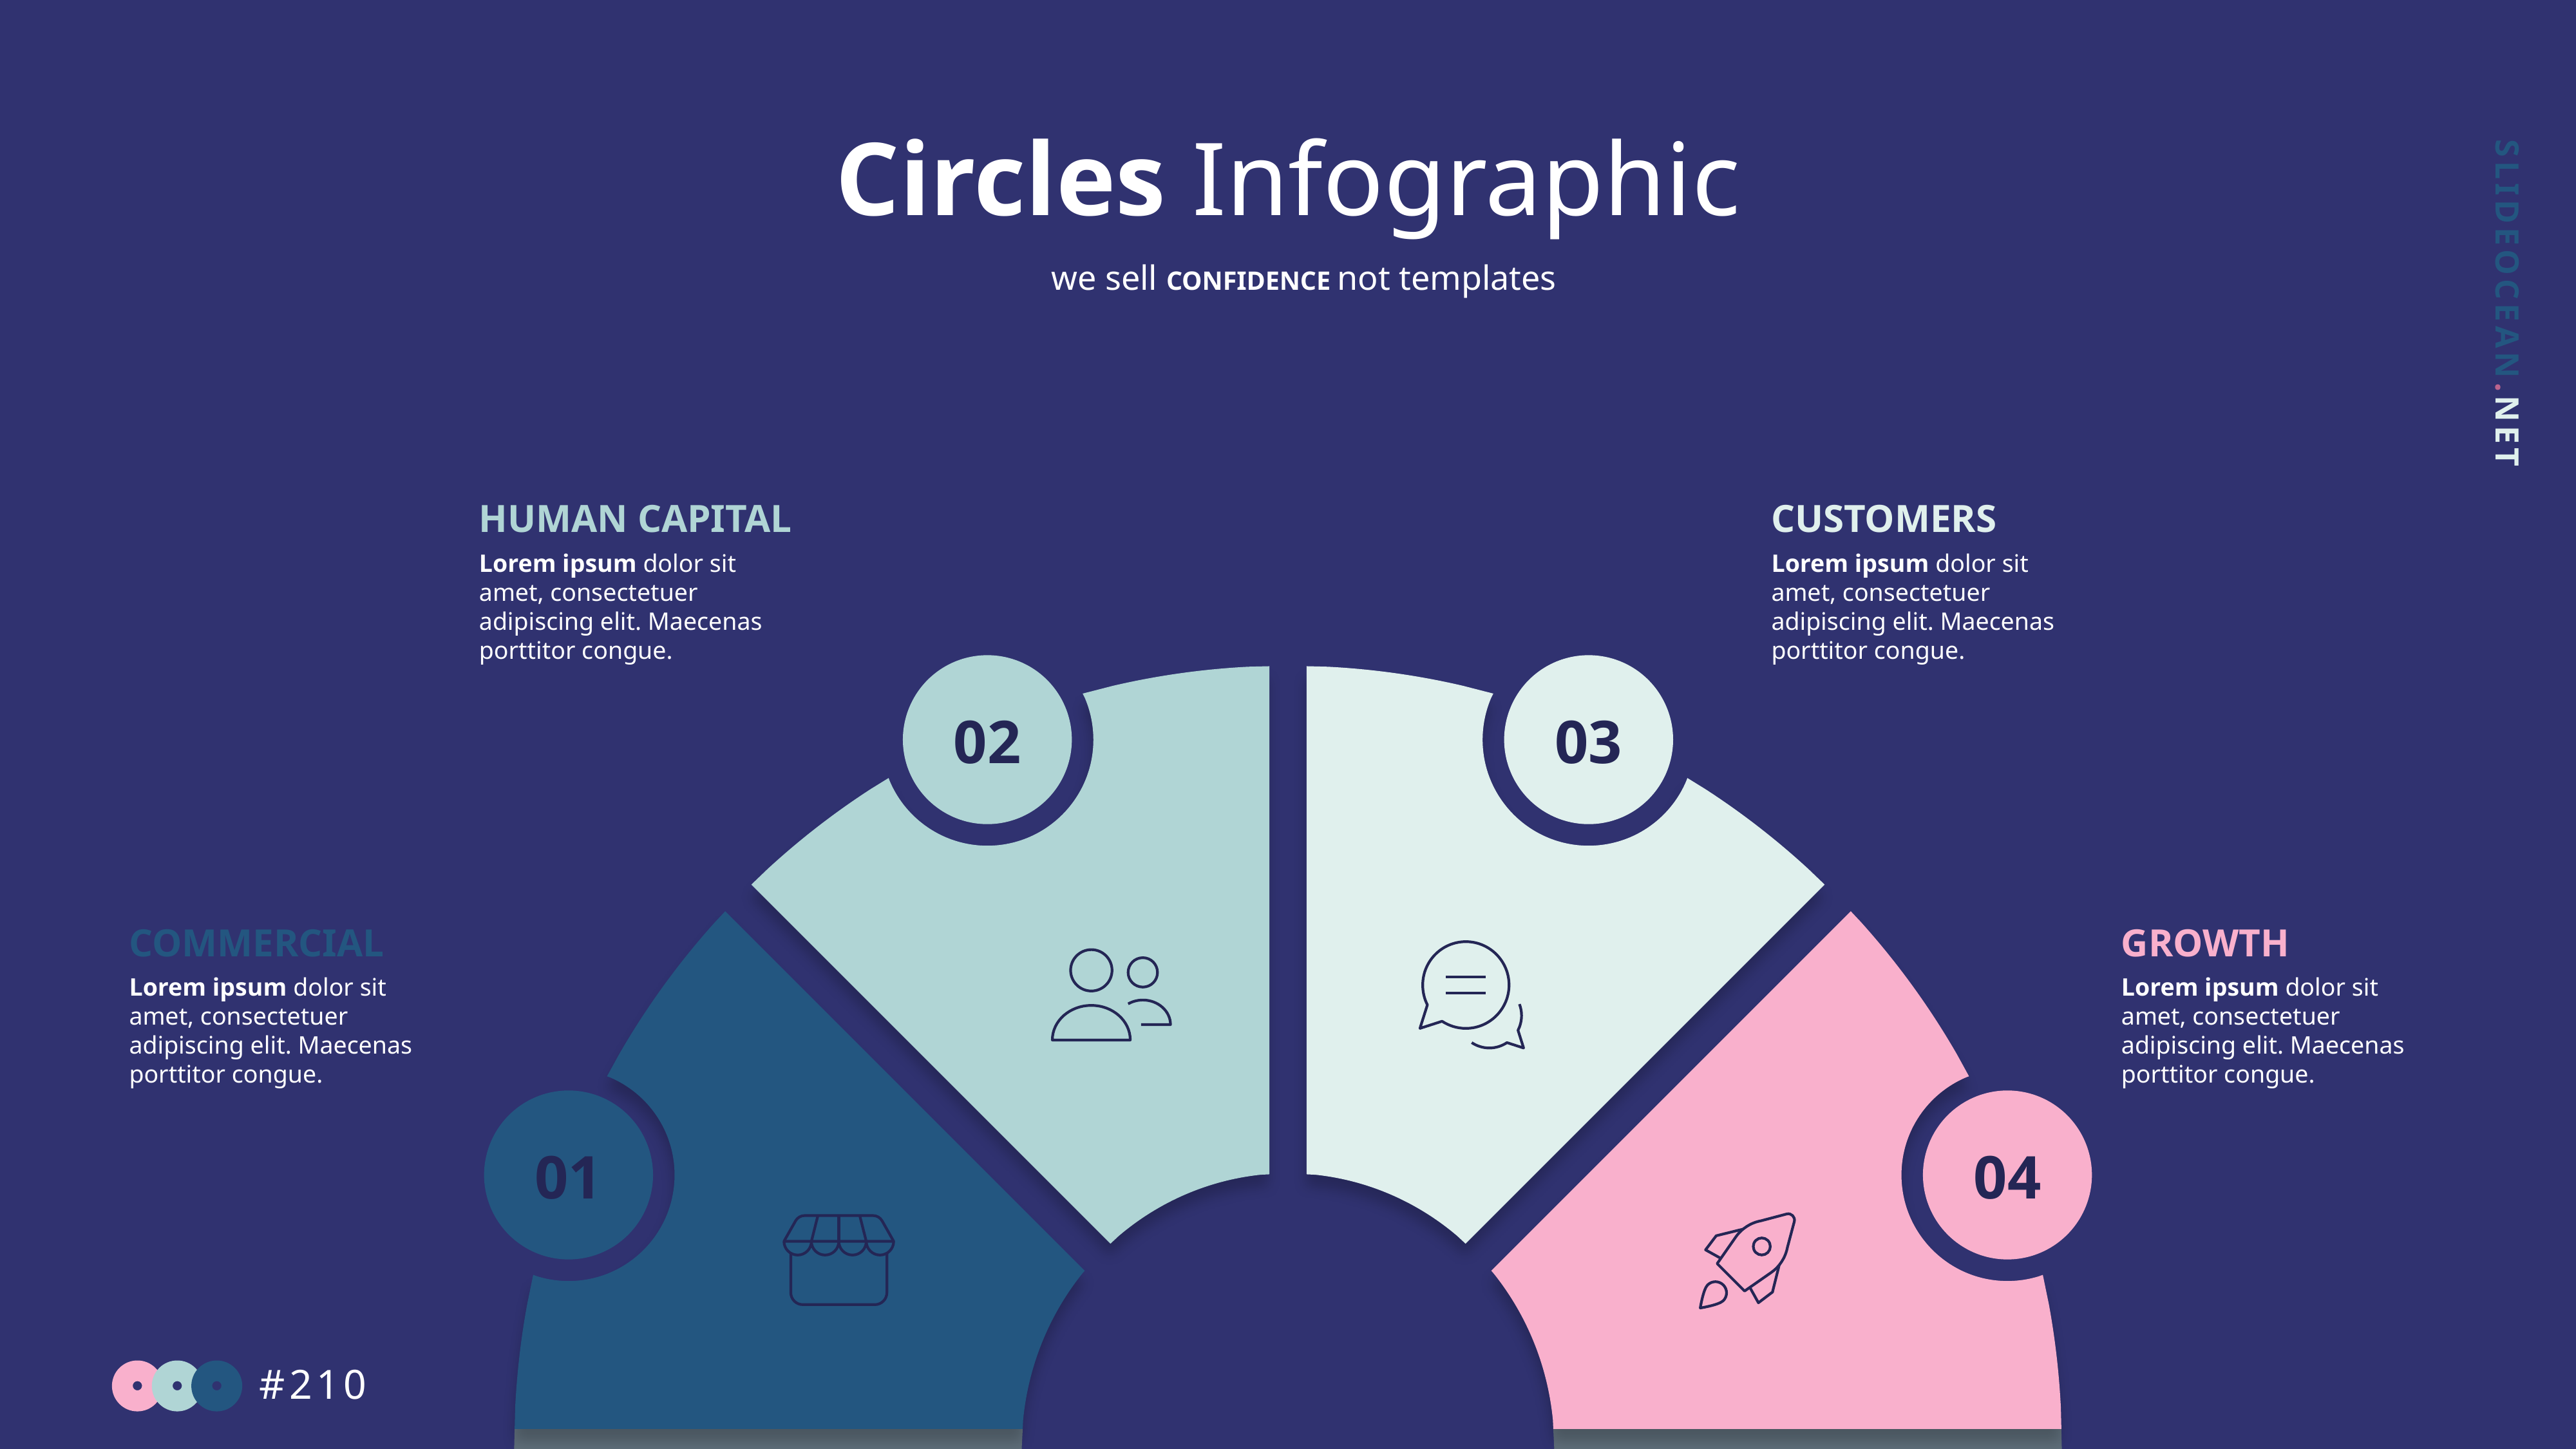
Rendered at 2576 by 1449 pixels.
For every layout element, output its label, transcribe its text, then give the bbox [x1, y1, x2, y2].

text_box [119, 913, 465, 1065]
text_box [1128, 958, 1158, 987]
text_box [513, 1428, 2063, 1449]
text_box Circles Infographic [826, 110, 1750, 241]
text_box [1070, 949, 1112, 991]
text_box we sell CONFIDENCE not templates [1041, 251, 1566, 301]
text_box 04 [1922, 1089, 2093, 1261]
text_box 02 [902, 654, 1073, 826]
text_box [1761, 489, 2107, 641]
text_box [1705, 1213, 1795, 1303]
text_box 01 [483, 1089, 654, 1261]
text_box [1700, 1282, 1727, 1309]
text_box [1472, 1004, 1524, 1048]
text_box [1490, 909, 2063, 1428]
text_box #210 [259, 1359, 402, 1408]
text_box [784, 1215, 894, 1305]
text_box [1052, 1005, 1131, 1040]
text_box [750, 665, 1271, 1245]
text_box [1419, 942, 1510, 1028]
text_box [1305, 665, 1826, 1245]
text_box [2111, 913, 2457, 1065]
text_box 03 [1503, 654, 1674, 826]
text_box [513, 909, 1086, 1428]
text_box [469, 489, 815, 641]
text_box [1128, 999, 1171, 1025]
